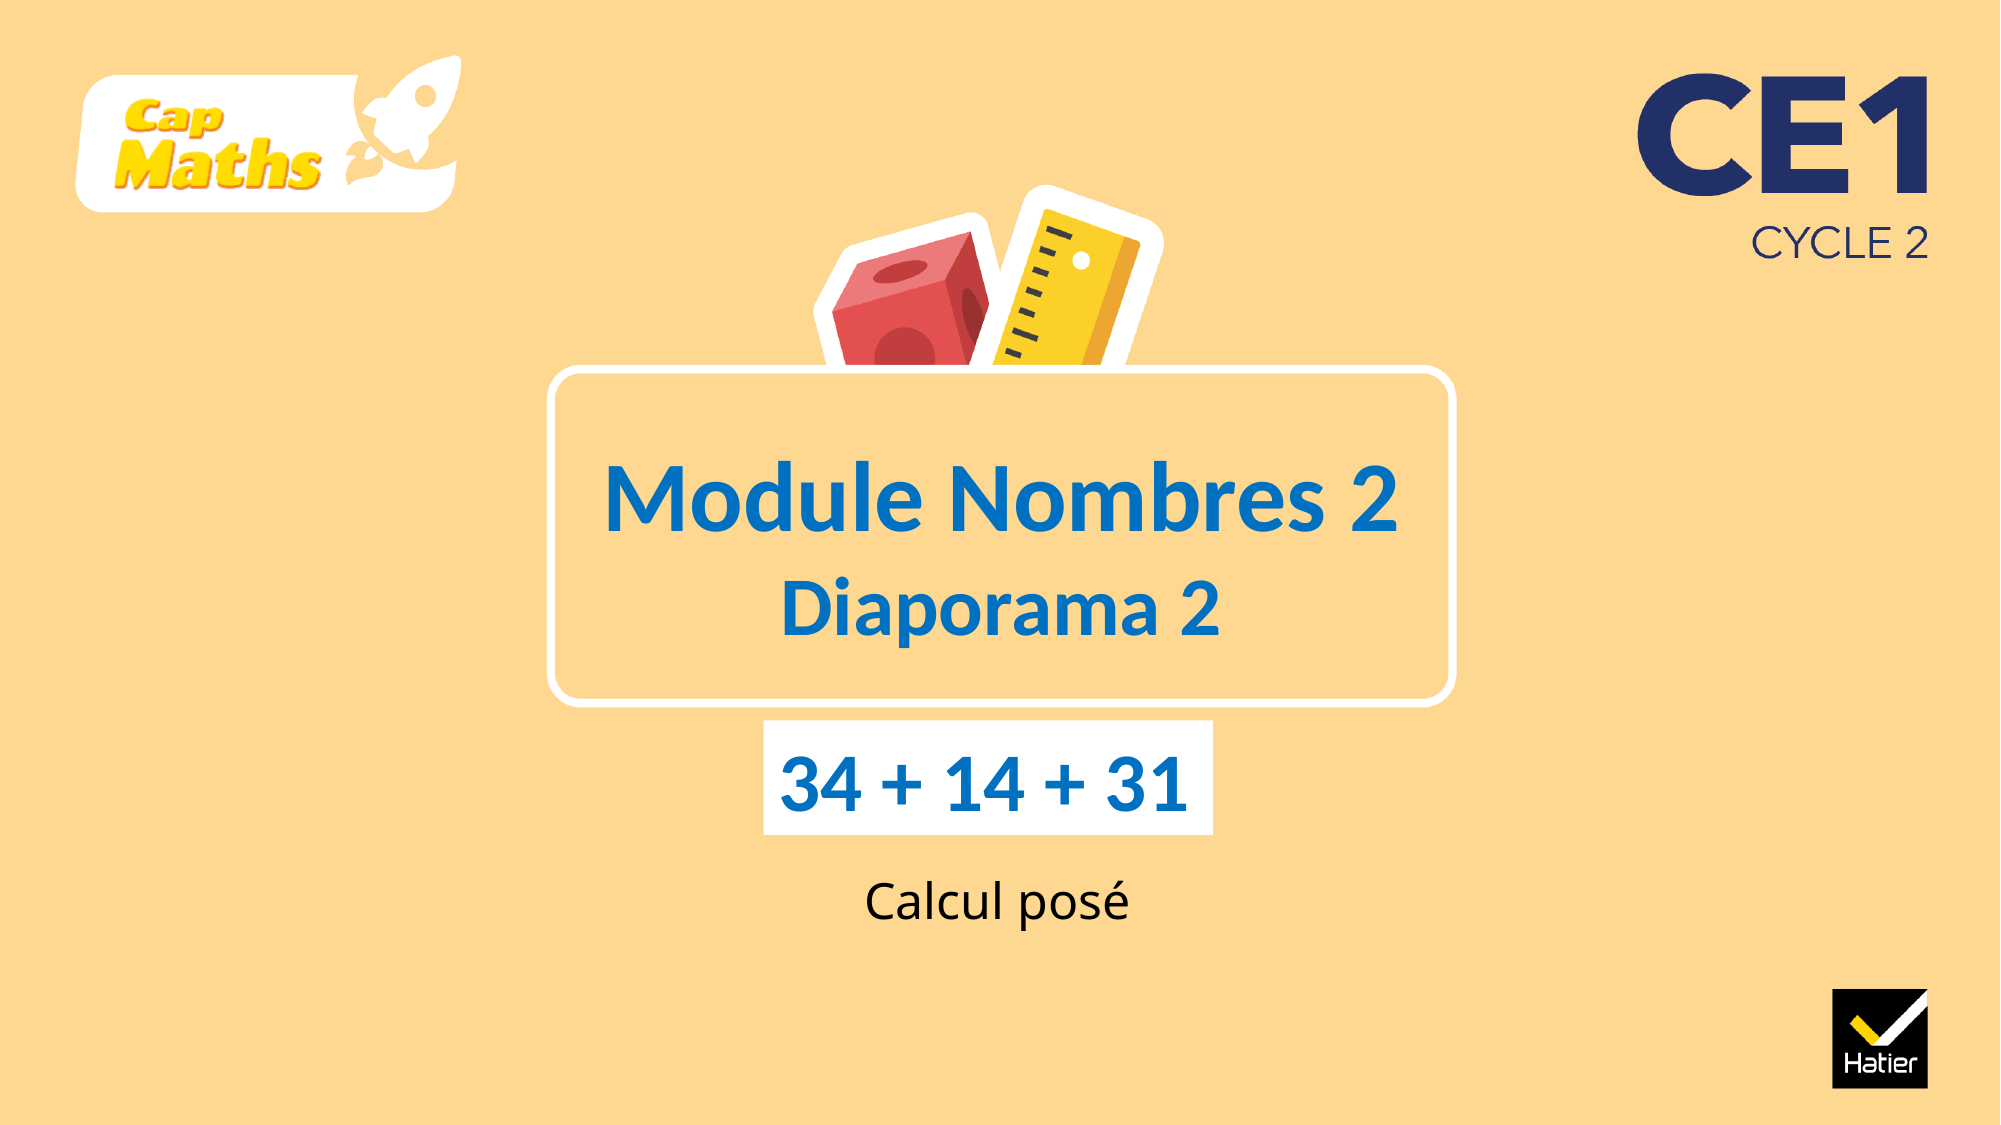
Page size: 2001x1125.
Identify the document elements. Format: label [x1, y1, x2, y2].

list [0, 0, 2000, 1125]
